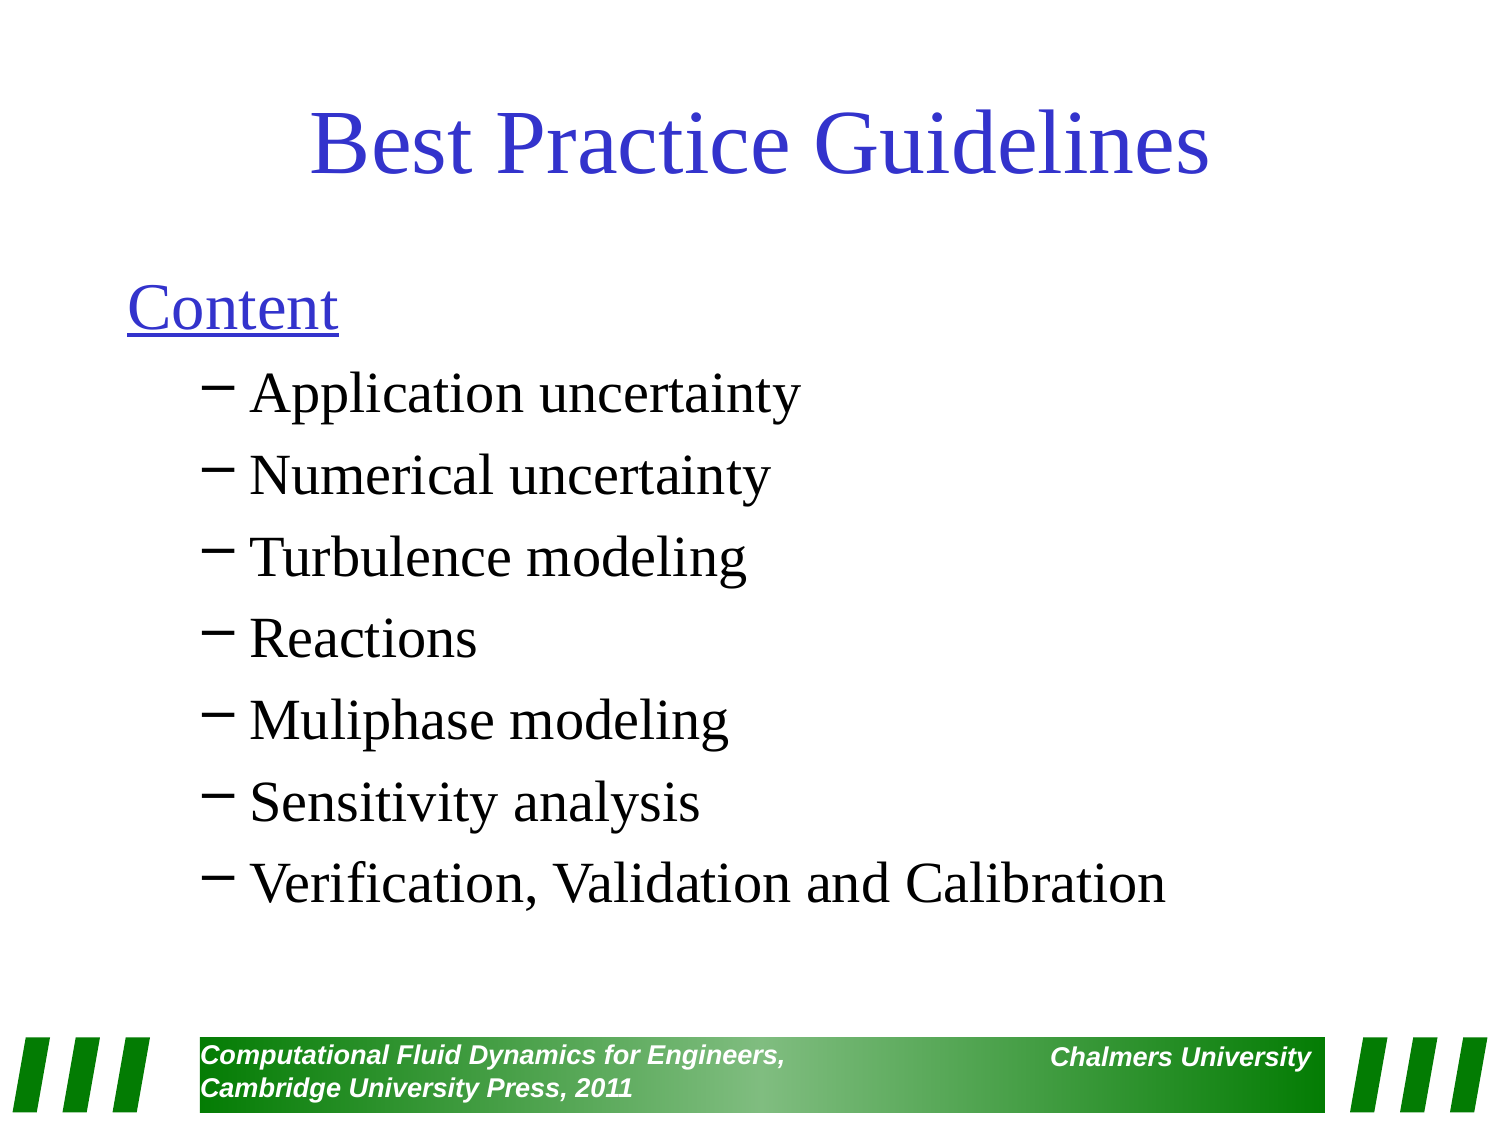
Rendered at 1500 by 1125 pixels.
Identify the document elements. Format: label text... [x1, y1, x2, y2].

list Content Application uncertainty Numerical uncertainty Turbulence modeling Reactions Muliphase modeling Sensitivity analysis Verification, Validation and Calibration [111, 255, 1388, 1012]
title Best Practice Guidelines [123, 42, 1400, 231]
